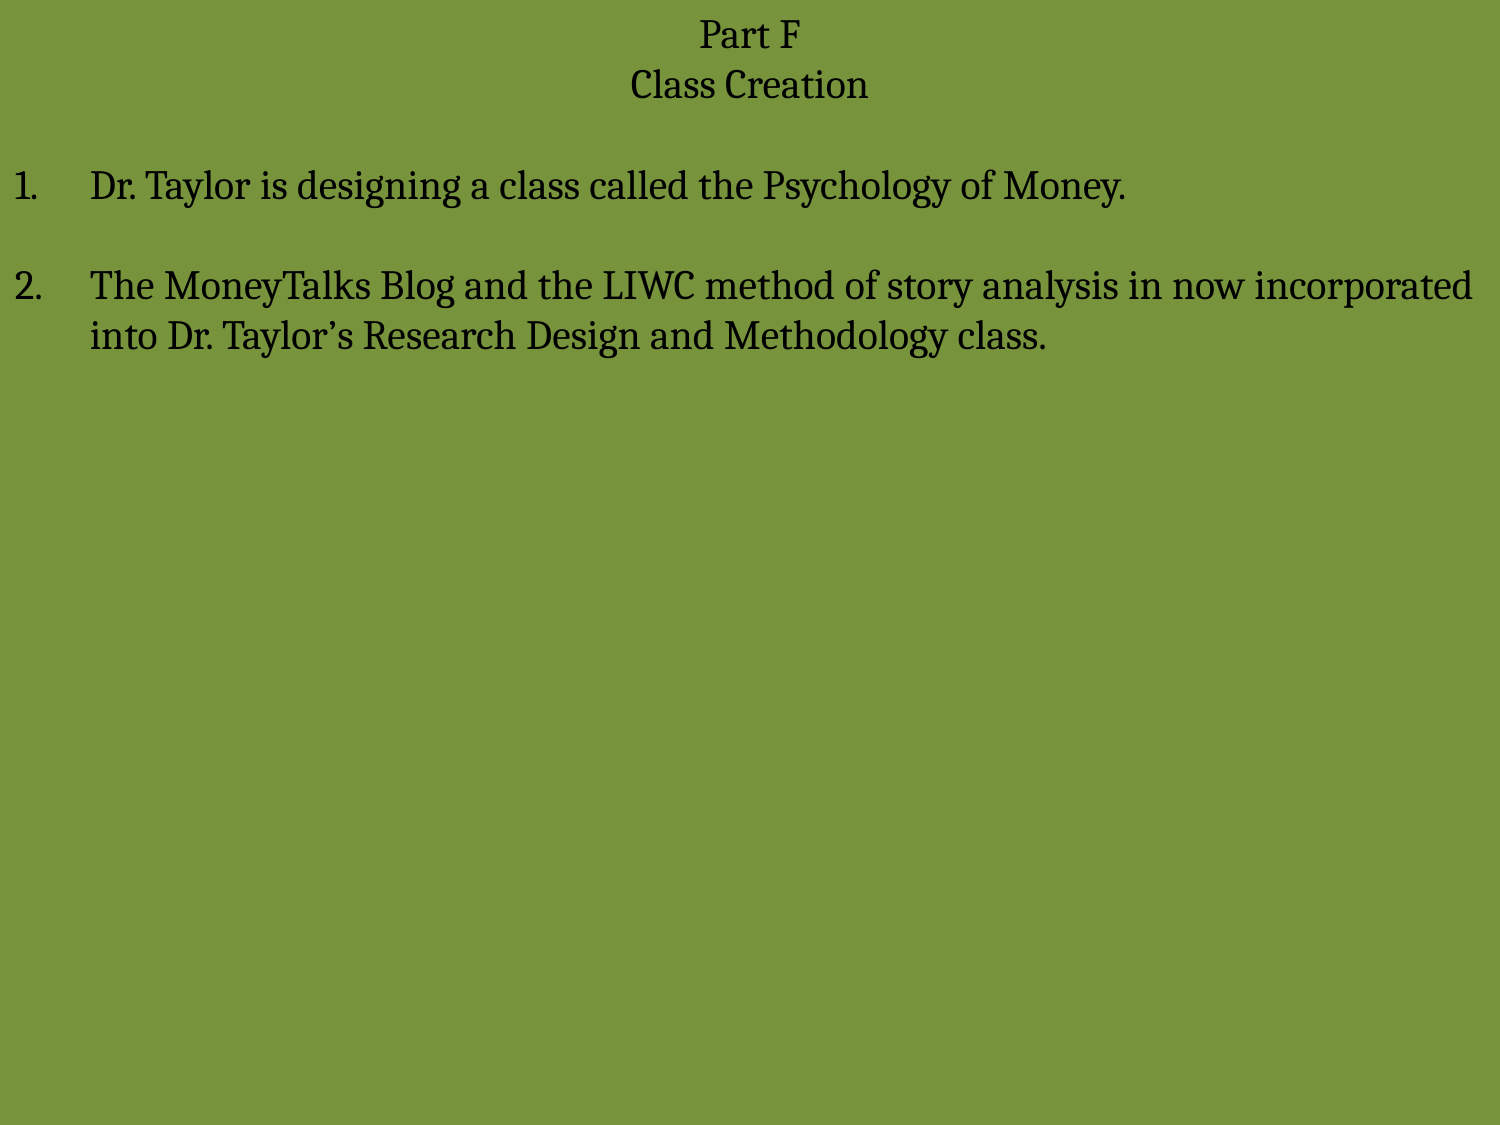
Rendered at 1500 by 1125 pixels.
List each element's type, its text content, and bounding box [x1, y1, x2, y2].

text_box Part F Class Creation Dr. Taylor is designing a class called the Psychology of Money. The MoneyTalks Blog and the LIWC method of story analysis in now incorporated into Dr. Taylor’s Research Design and Methodology class. [0, 0, 1500, 1125]
